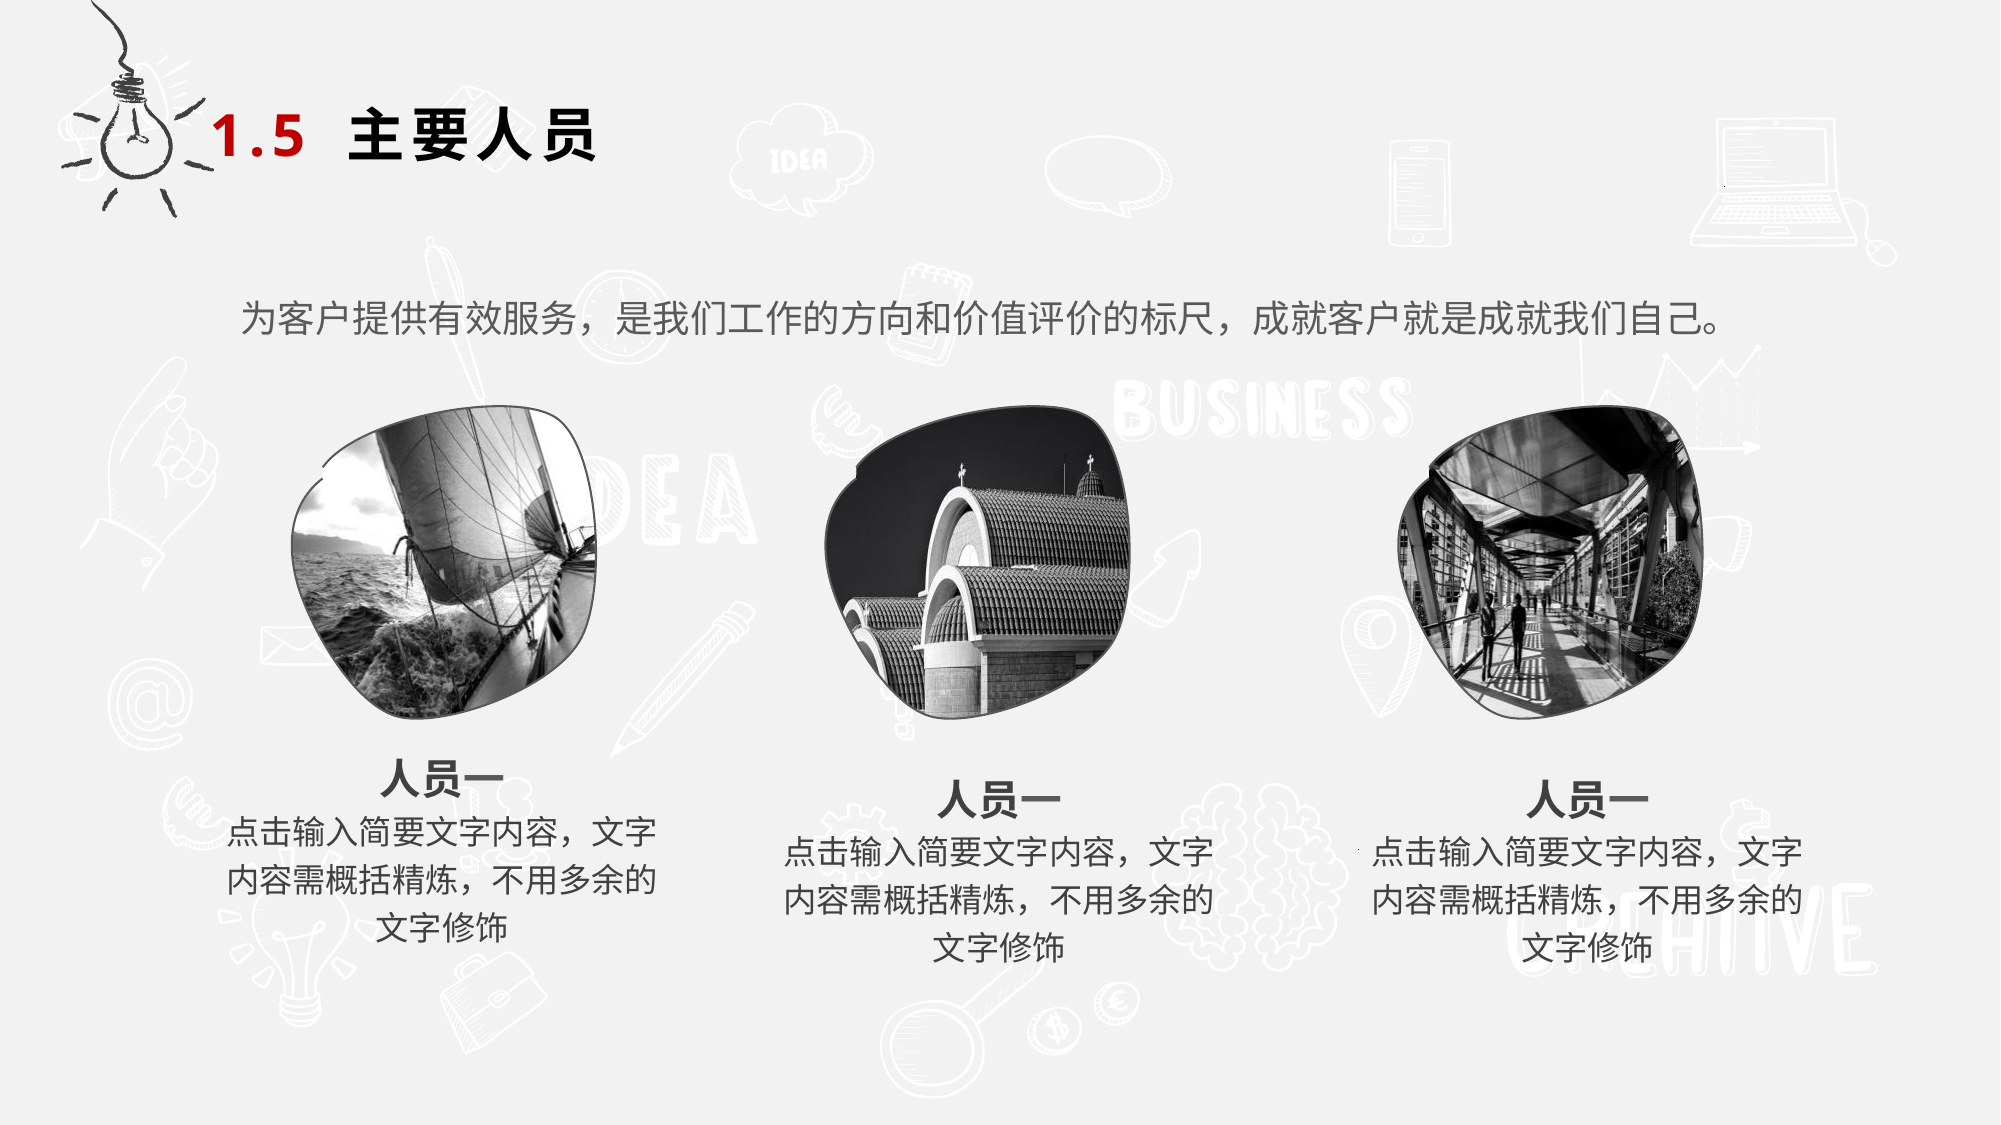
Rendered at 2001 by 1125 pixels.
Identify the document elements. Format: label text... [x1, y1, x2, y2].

text_box 为客户提供有效服务，是我们工作的方向和价值评价的标尺，成就客户就是成就我们自己。 [225, 287, 1775, 348]
text_box [290, 405, 598, 720]
text_box [824, 405, 1131, 720]
text_box 人员一 点击输入简要文字内容，文字内容需概括精炼，不用多余的文字修饰 [207, 745, 678, 1025]
text_box 人员一 点击输入简要文字内容，文字内容需概括精炼，不用多余的文字修饰 [755, 765, 1244, 975]
text_box 人员一 点击输入简要文字内容，文字内容需概括精炼，不用多余的文字修饰 [1353, 765, 1823, 975]
text_box [1397, 405, 1704, 720]
text_box 1.5 主要人员 [194, 91, 614, 176]
